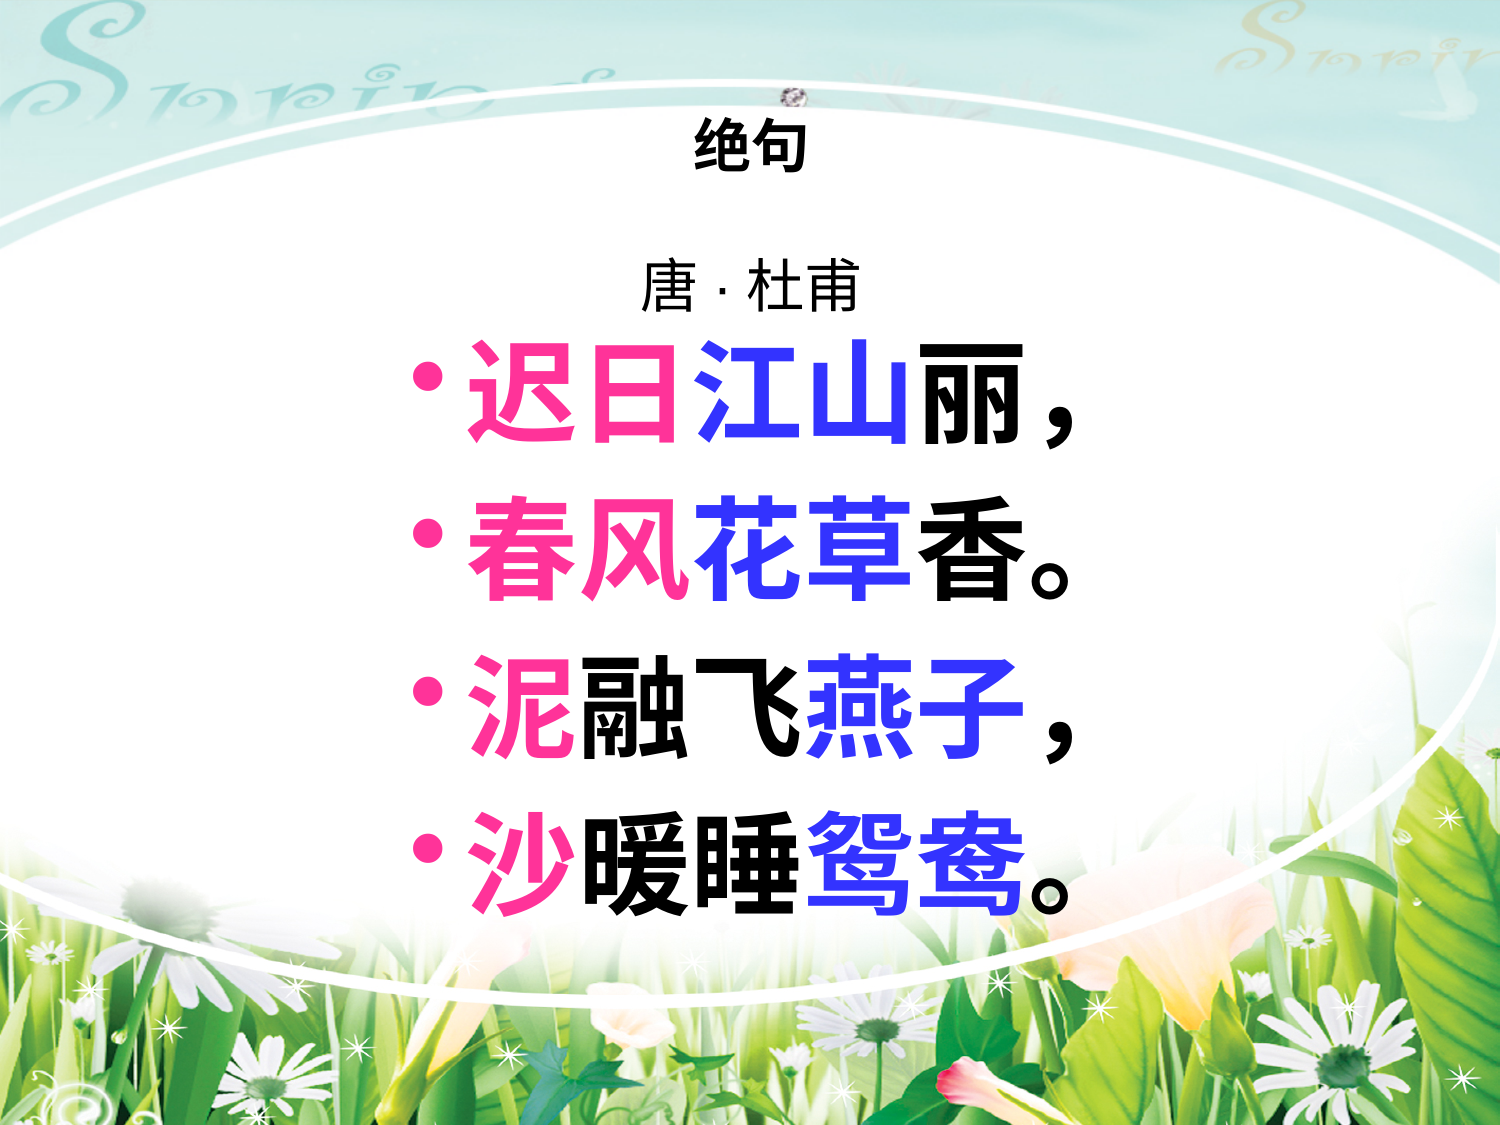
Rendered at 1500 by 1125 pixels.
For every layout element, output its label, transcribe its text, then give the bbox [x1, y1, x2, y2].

picture [0, 0, 1500, 1125]
title 绝句 唐·杜甫 [76, 148, 1428, 281]
list 迟日江山丽， 春风花草香。 泥融飞燕子， 沙暖睡鸳鸯。 [100, 314, 1451, 1057]
